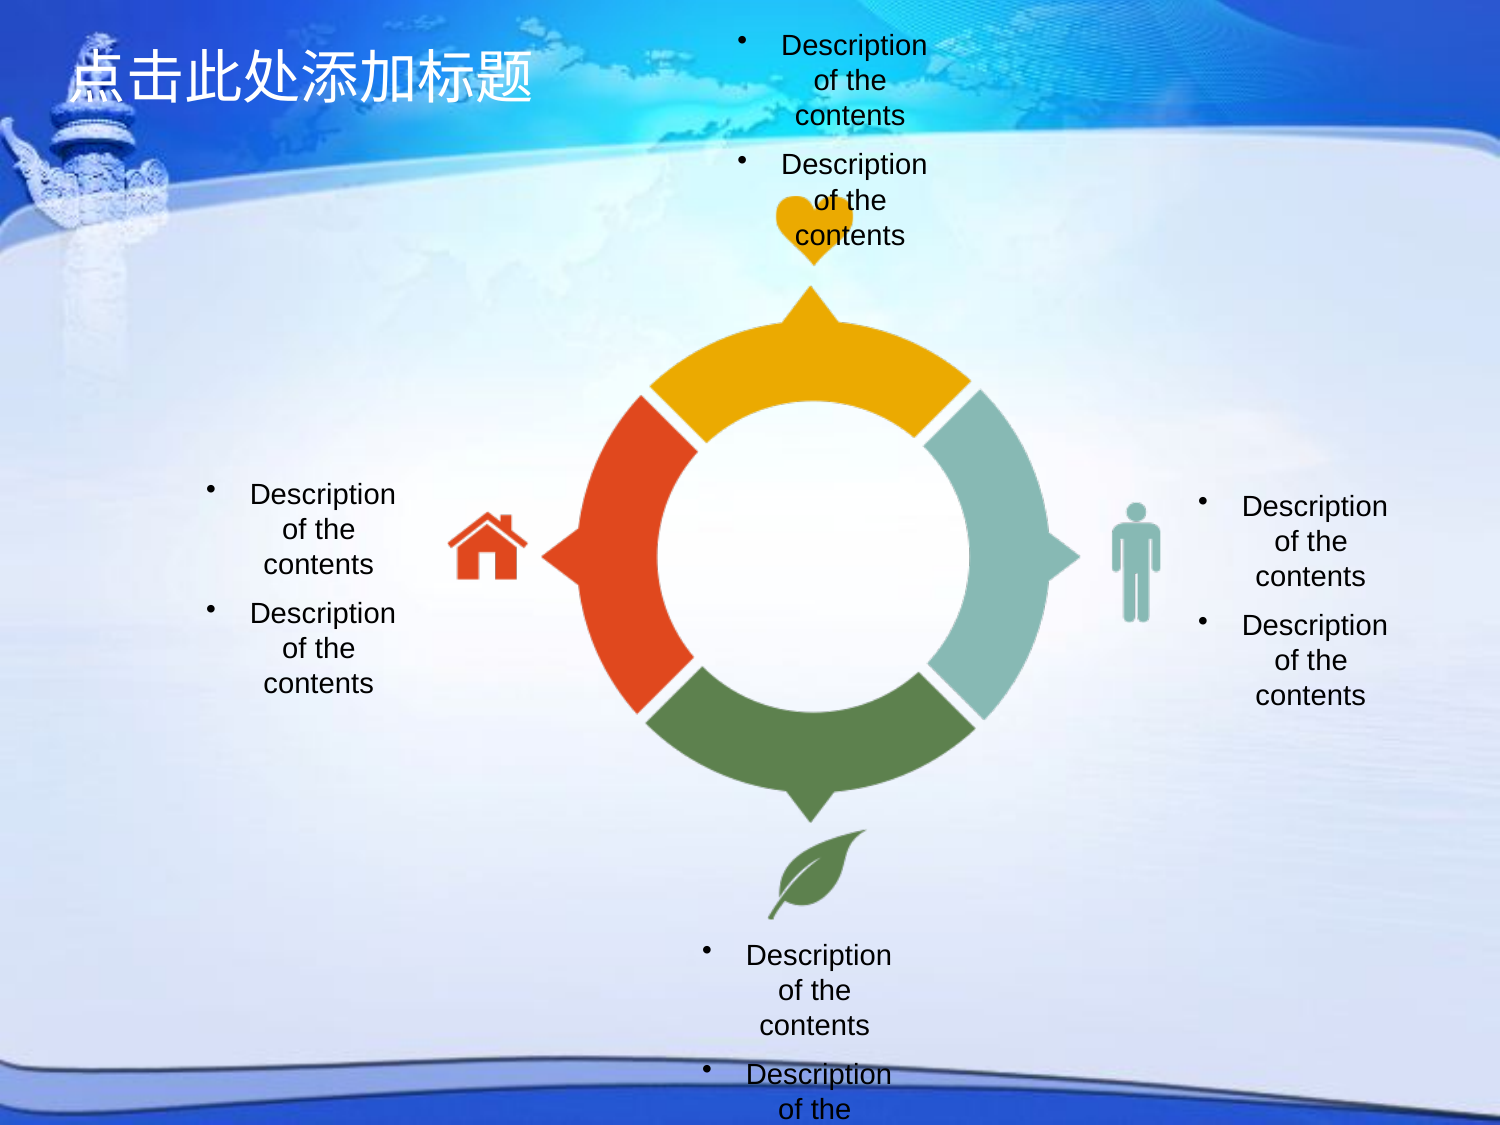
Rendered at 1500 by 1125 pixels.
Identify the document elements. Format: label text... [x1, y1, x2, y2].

text_box Description of the contents Description of the contents [183, 467, 420, 708]
text_box 点击此处添加标题 [53, 33, 845, 118]
picture [0, 0, 1500, 1125]
text_box Description of the contents Description of the contents [1175, 479, 1412, 719]
text_box Description of the contents Description of the contents [679, 928, 916, 1125]
text_box Description of the contents Description of the contents [714, 19, 951, 259]
